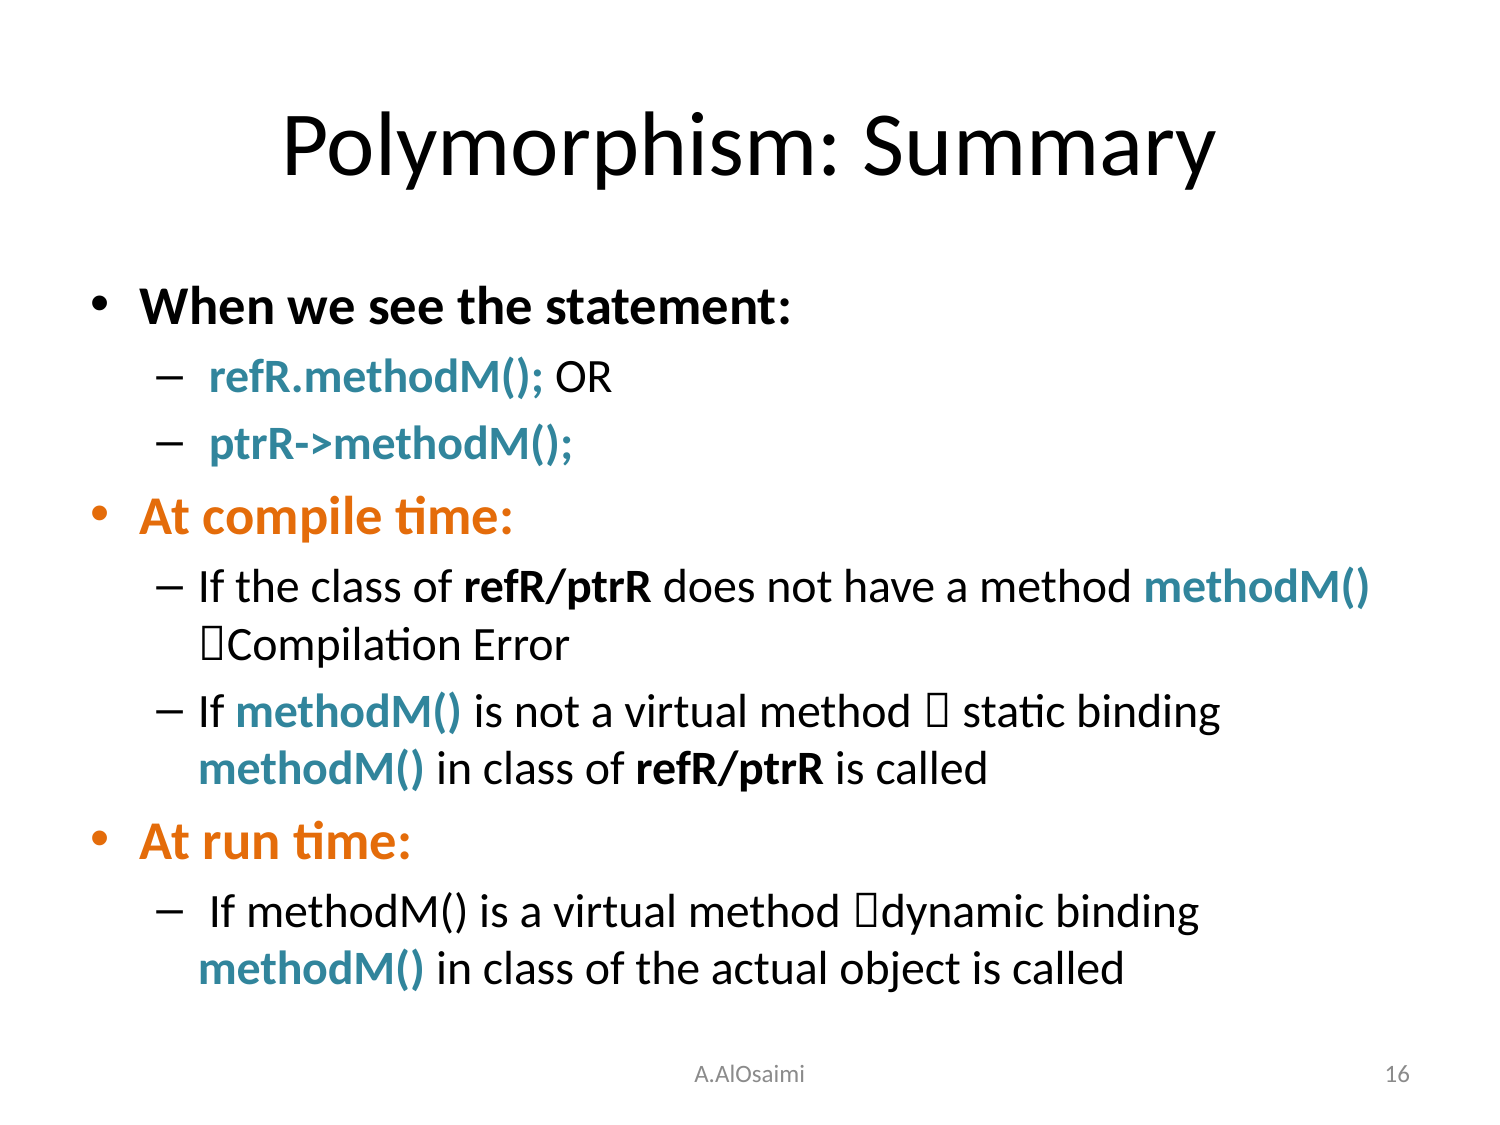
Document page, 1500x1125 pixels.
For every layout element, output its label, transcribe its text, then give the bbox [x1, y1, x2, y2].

footer A.AlOsaimi [512, 1042, 988, 1103]
slide_number 16 [1074, 1042, 1425, 1103]
list When we see the statement: refR.methodM(); OR ptrR->methodM(); At compile time: If the class of refR/ptrR does not have a method methodM() Compilation Error If methodM() is not a virtual method  static binding methodM() in class of refR/ptrR is called At run time: If methodM() is a virtual method dynamic binding methodM() in class of the actual object is called [75, 262, 1425, 1005]
title Polymorphism: Summary [75, 45, 1425, 233]
